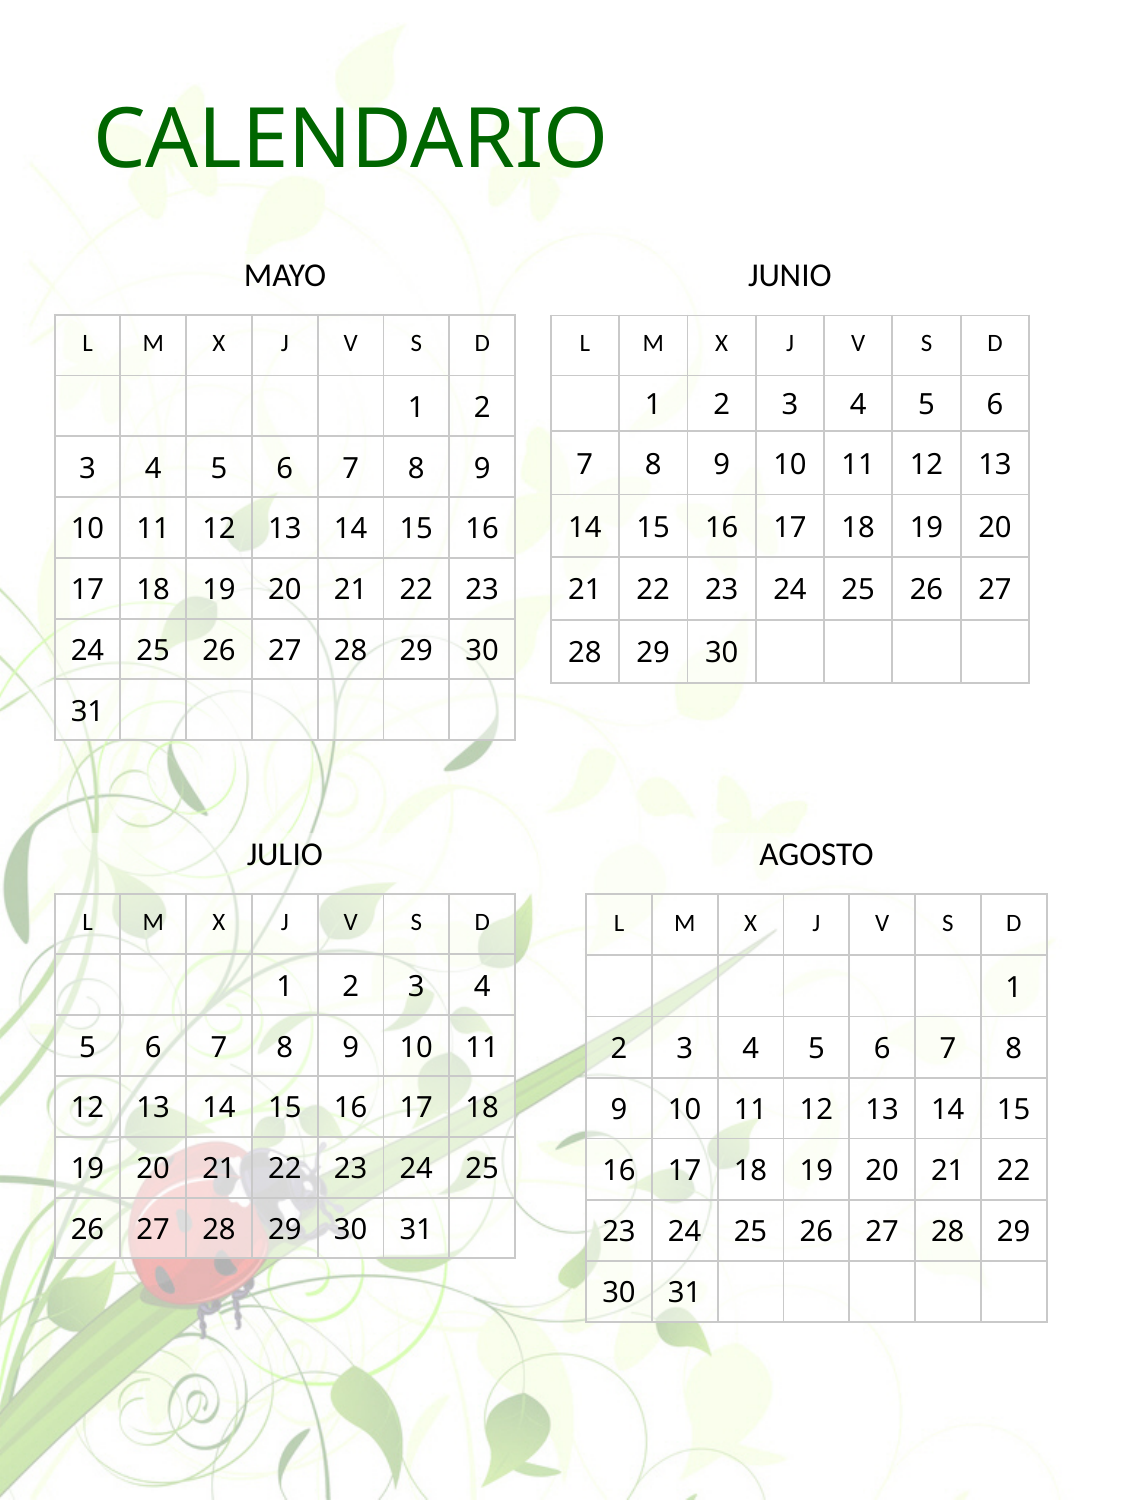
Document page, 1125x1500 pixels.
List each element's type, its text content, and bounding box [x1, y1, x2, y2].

table_cell [916, 1262, 980, 1321]
table_cell 24 [384, 1138, 448, 1197]
table_cell 9 [319, 1016, 383, 1075]
table_cell 30 [688, 621, 755, 682]
table_cell 1 [384, 376, 448, 435]
table_cell 14 [187, 1077, 251, 1136]
table_cell [319, 680, 383, 739]
table_cell 20 [253, 559, 317, 618]
table_cell 11 [450, 1016, 514, 1075]
table_cell 8 [384, 437, 448, 496]
table_cell 10 [384, 1016, 448, 1075]
table_cell S [384, 895, 448, 953]
table_cell 17 [384, 1077, 448, 1136]
table_cell 23 [587, 1201, 651, 1260]
table_cell 2 [688, 376, 755, 430]
table_cell 29 [620, 621, 687, 682]
table_cell 26 [784, 1201, 848, 1260]
table_cell [784, 1262, 848, 1321]
table_cell 28 [319, 620, 383, 678]
table_header JULIO [55, 833, 515, 893]
table_cell 12 [893, 432, 960, 494]
table_cell [719, 1262, 783, 1321]
table_cell 30 [450, 620, 514, 678]
table_cell 25 [121, 620, 185, 678]
table_cell 7 [552, 432, 618, 494]
table_cell 21 [187, 1138, 251, 1197]
table_cell [552, 376, 618, 430]
table_cell [56, 955, 119, 1014]
table_cell 25 [719, 1201, 783, 1260]
table_cell V [850, 895, 914, 954]
table_cell 22 [620, 558, 687, 619]
table_cell 27 [962, 558, 1028, 619]
table_cell 9 [450, 437, 514, 496]
table_cell X [688, 316, 755, 375]
table_cell 8 [620, 432, 687, 494]
table_cell [253, 680, 317, 739]
table_cell 14 [319, 498, 383, 557]
table_cell 14 [916, 1079, 980, 1138]
table_cell 2 [450, 376, 514, 435]
table_cell 22 [384, 559, 448, 618]
table_cell 29 [982, 1201, 1046, 1260]
table_cell [825, 621, 891, 682]
table_cell [916, 956, 980, 1016]
table_cell 5 [56, 1016, 119, 1075]
table_cell 24 [757, 558, 823, 619]
table_cell 22 [982, 1139, 1046, 1199]
table_cell 11 [121, 498, 185, 557]
table_cell S [916, 895, 980, 954]
table_cell 31 [384, 1199, 448, 1257]
table_cell J [253, 316, 317, 375]
table_cell 4 [825, 376, 891, 430]
table_cell 25 [450, 1138, 514, 1197]
table_cell 9 [688, 432, 755, 494]
table_cell [450, 680, 514, 739]
table_cell J [757, 316, 823, 375]
table_cell 1 [620, 376, 687, 430]
table_cell 29 [253, 1199, 317, 1257]
table_cell 16 [688, 495, 755, 556]
table_cell D [450, 316, 514, 375]
table_cell 27 [850, 1201, 914, 1260]
table_cell L [587, 895, 651, 954]
table_cell 13 [850, 1079, 914, 1138]
table_cell [784, 956, 848, 1016]
table_cell 19 [784, 1139, 848, 1199]
table_cell 8 [982, 1017, 1046, 1077]
table_cell 17 [56, 559, 119, 618]
table_cell 17 [653, 1139, 717, 1199]
table_cell 11 [825, 432, 891, 494]
table_cell 25 [825, 558, 891, 619]
title CALENDARIO [77, 40, 1049, 241]
table_cell 13 [253, 498, 317, 557]
table_cell 31 [56, 680, 119, 739]
table_cell 18 [719, 1139, 783, 1199]
table_cell M [121, 895, 185, 953]
table_cell V [825, 316, 891, 375]
table_cell M [620, 316, 687, 375]
table_cell 24 [56, 620, 119, 678]
table_cell [893, 621, 960, 682]
table_cell [982, 1262, 1046, 1321]
table_cell 16 [450, 498, 514, 557]
table_cell 11 [719, 1079, 783, 1138]
table_cell V [319, 316, 383, 375]
table_cell L [552, 316, 618, 375]
table_cell 3 [653, 1017, 717, 1077]
table_cell 7 [319, 437, 383, 496]
table_cell 23 [450, 559, 514, 618]
table_cell [187, 376, 251, 435]
table_cell L [56, 895, 119, 953]
table_cell L [56, 316, 119, 375]
table_cell D [450, 895, 514, 953]
table_cell 2 [319, 955, 383, 1014]
table_cell S [384, 316, 448, 375]
table_cell 10 [653, 1079, 717, 1138]
table_cell 12 [187, 498, 251, 557]
table_cell 19 [893, 495, 960, 556]
table_cell 1 [982, 956, 1046, 1016]
table_cell 30 [587, 1262, 651, 1321]
table_cell 13 [121, 1077, 185, 1136]
table_cell 7 [916, 1017, 980, 1077]
table_cell 4 [450, 955, 514, 1014]
table_cell X [187, 316, 251, 375]
table_cell M [121, 316, 185, 375]
table_cell 6 [121, 1016, 185, 1075]
table_cell 4 [121, 437, 185, 496]
table_cell 2 [587, 1017, 651, 1077]
table_cell 9 [587, 1079, 651, 1138]
picture [0, 0, 1125, 1500]
table_cell 26 [56, 1199, 119, 1257]
table_cell 23 [688, 558, 755, 619]
table_cell 17 [757, 495, 823, 556]
table_cell X [187, 895, 251, 953]
table_cell [187, 680, 251, 739]
table_cell 23 [319, 1138, 383, 1197]
table_cell 3 [757, 376, 823, 430]
table_cell V [319, 895, 383, 953]
table_cell 26 [893, 558, 960, 619]
table_cell 30 [319, 1199, 383, 1257]
table_cell 21 [319, 559, 383, 618]
table_cell 3 [56, 437, 119, 496]
table_cell [187, 955, 251, 1014]
table_cell [384, 680, 448, 739]
table_cell 15 [982, 1079, 1046, 1138]
table_cell [121, 955, 185, 1014]
table_cell 1 [253, 955, 317, 1014]
table_cell 28 [187, 1199, 251, 1257]
table_cell 14 [552, 495, 618, 556]
table_cell 26 [187, 620, 251, 678]
table_cell D [962, 316, 1028, 375]
table_cell X [719, 895, 783, 954]
table_cell 6 [253, 437, 317, 496]
table_cell S [893, 316, 960, 375]
table_cell 19 [187, 559, 251, 618]
table_cell 4 [719, 1017, 783, 1077]
table_cell [319, 376, 383, 435]
table_cell 5 [187, 437, 251, 496]
table_cell 31 [653, 1262, 717, 1321]
table_cell 3 [384, 955, 448, 1014]
table_cell J [253, 895, 317, 953]
table_cell [962, 621, 1028, 682]
table_cell 6 [962, 376, 1028, 430]
table_cell 29 [384, 620, 448, 678]
table_cell [56, 376, 119, 435]
table_cell [121, 680, 185, 739]
table_cell 7 [187, 1016, 251, 1075]
table_cell 16 [587, 1139, 651, 1199]
table_header MAYO [55, 254, 515, 314]
table_cell D [982, 895, 1046, 954]
table_cell 20 [850, 1139, 914, 1199]
table_cell 12 [56, 1077, 119, 1136]
table_cell [850, 956, 914, 1016]
table_cell 20 [962, 495, 1028, 556]
table_cell [450, 1199, 514, 1257]
table_cell [653, 956, 717, 1016]
table_cell 28 [916, 1201, 980, 1260]
table_cell M [653, 895, 717, 954]
table_cell 8 [253, 1016, 317, 1075]
table_cell 13 [962, 432, 1028, 494]
table_header JUNIO [551, 254, 1029, 315]
table_cell [587, 956, 651, 1016]
table_cell 22 [253, 1138, 317, 1197]
table_cell 18 [121, 559, 185, 618]
table_cell 18 [450, 1077, 514, 1136]
table_cell [757, 621, 823, 682]
table_cell 18 [825, 495, 891, 556]
table_cell 24 [653, 1201, 717, 1260]
table_cell 15 [384, 498, 448, 557]
table_cell [121, 376, 185, 435]
table_cell 20 [121, 1138, 185, 1197]
table_cell 12 [784, 1079, 848, 1138]
table_cell 15 [253, 1077, 317, 1136]
table_cell [850, 1262, 914, 1321]
table_cell 16 [319, 1077, 383, 1136]
table_cell J [784, 895, 848, 954]
table_cell 21 [552, 558, 618, 619]
table_cell 5 [893, 376, 960, 430]
table_cell 21 [916, 1139, 980, 1199]
table_cell 28 [552, 621, 618, 682]
table_header AGOSTO [586, 833, 1047, 893]
table_cell 27 [253, 620, 317, 678]
table_cell [253, 376, 317, 435]
table_cell [719, 956, 783, 1016]
table_cell 10 [757, 432, 823, 494]
table_cell 10 [56, 498, 119, 557]
table_cell 5 [784, 1017, 848, 1077]
table_cell 15 [620, 495, 687, 556]
table_cell 6 [850, 1017, 914, 1077]
table_cell 19 [56, 1138, 119, 1197]
table_cell 27 [121, 1199, 185, 1257]
